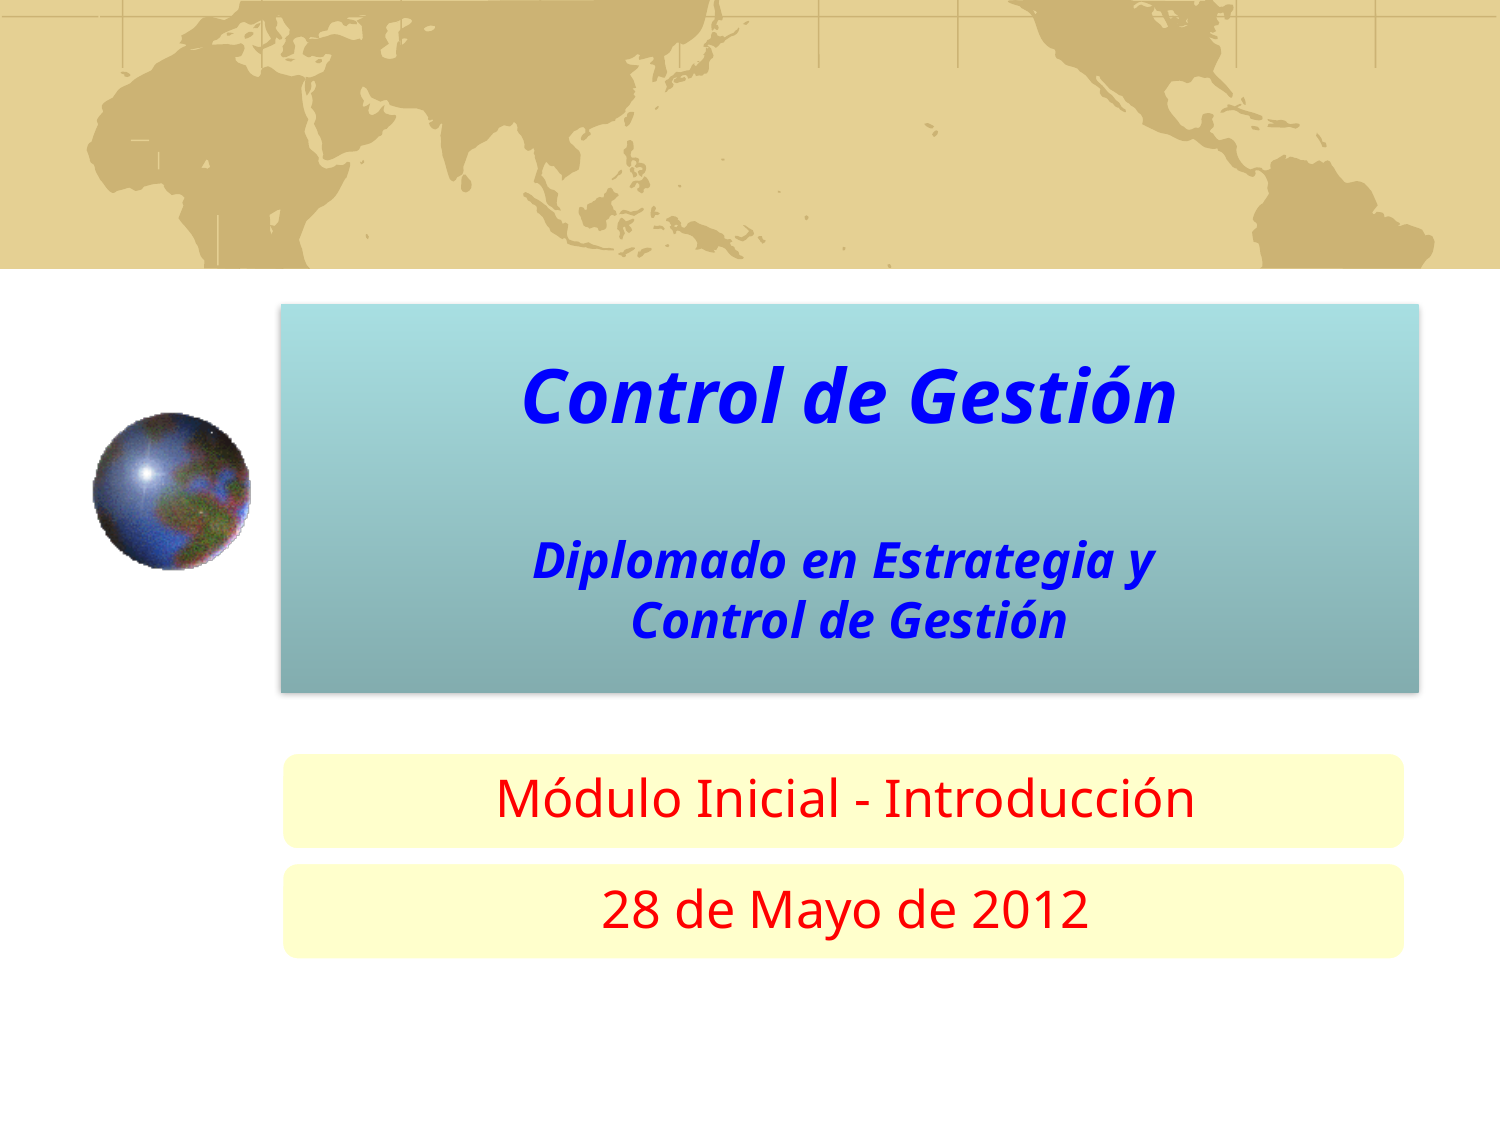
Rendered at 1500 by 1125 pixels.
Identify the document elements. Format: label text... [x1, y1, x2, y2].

picture [87, 407, 268, 575]
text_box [280, 749, 1407, 963]
title Control de Gestión Diplomado en Estrategia y Control de Gestión [280, 304, 1419, 693]
